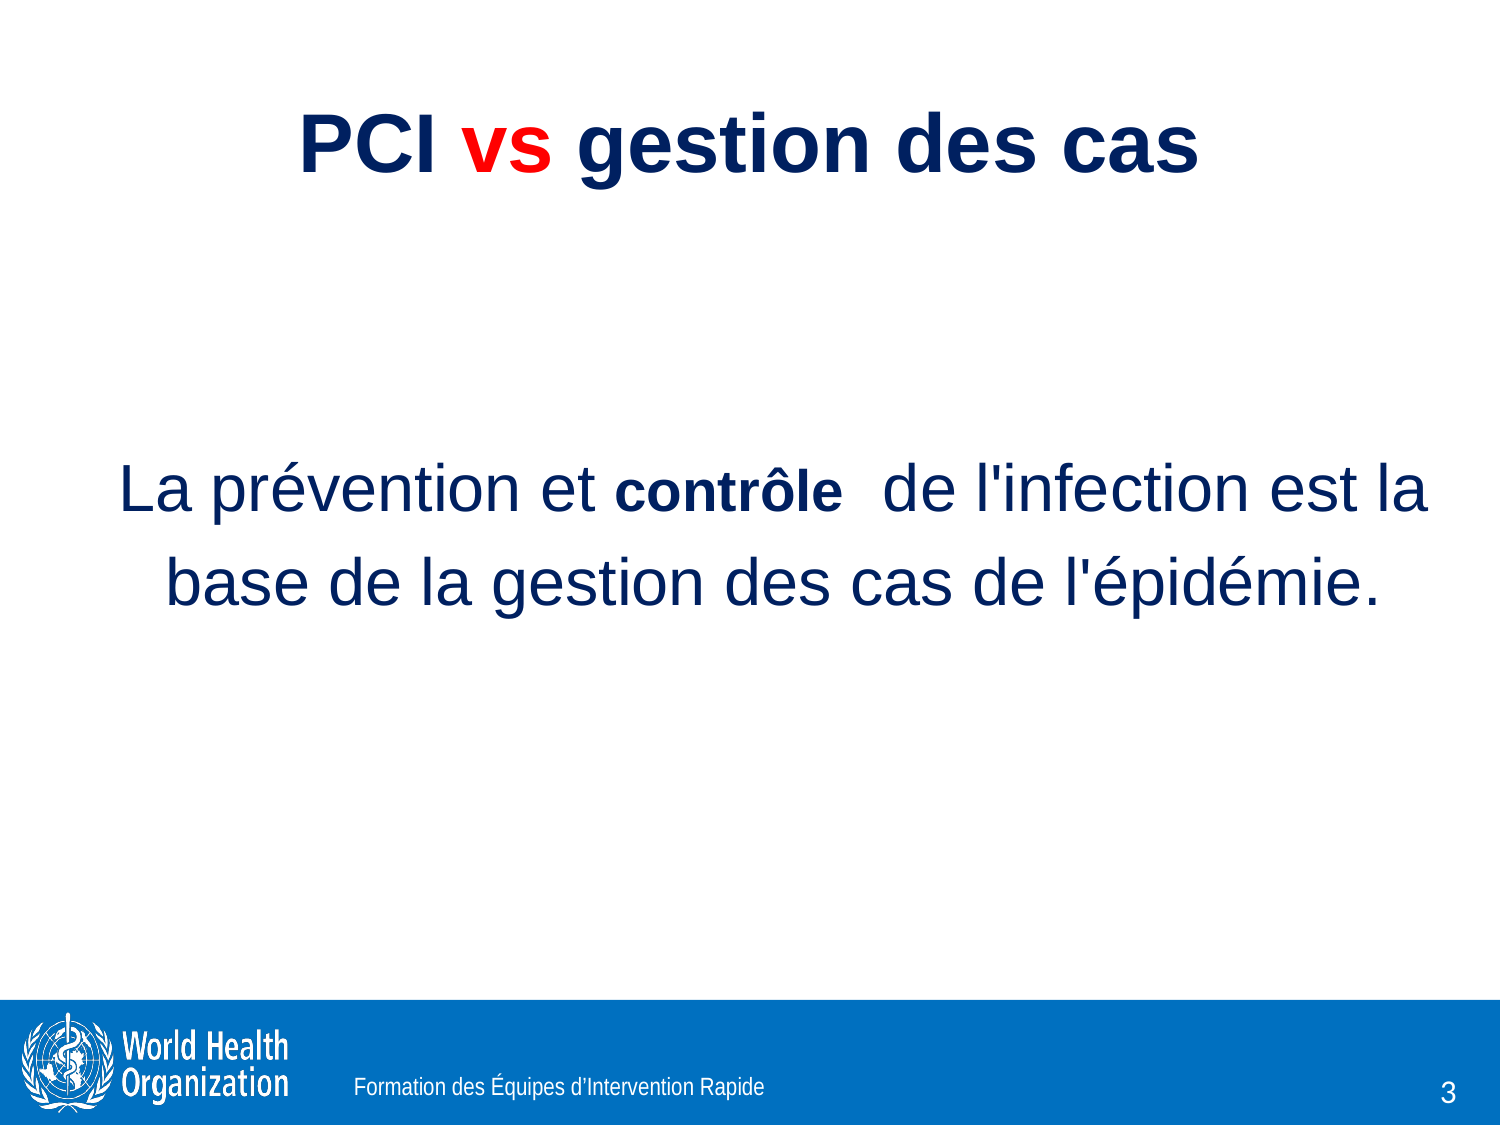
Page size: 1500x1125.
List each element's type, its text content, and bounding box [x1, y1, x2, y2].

list La prévention et contrôle de l'infection est la base de la gestion des cas de l'épidémie. [64, 196, 1483, 1005]
title PCI vs gestion des cas [75, 45, 1425, 196]
picture [21, 1012, 288, 1113]
